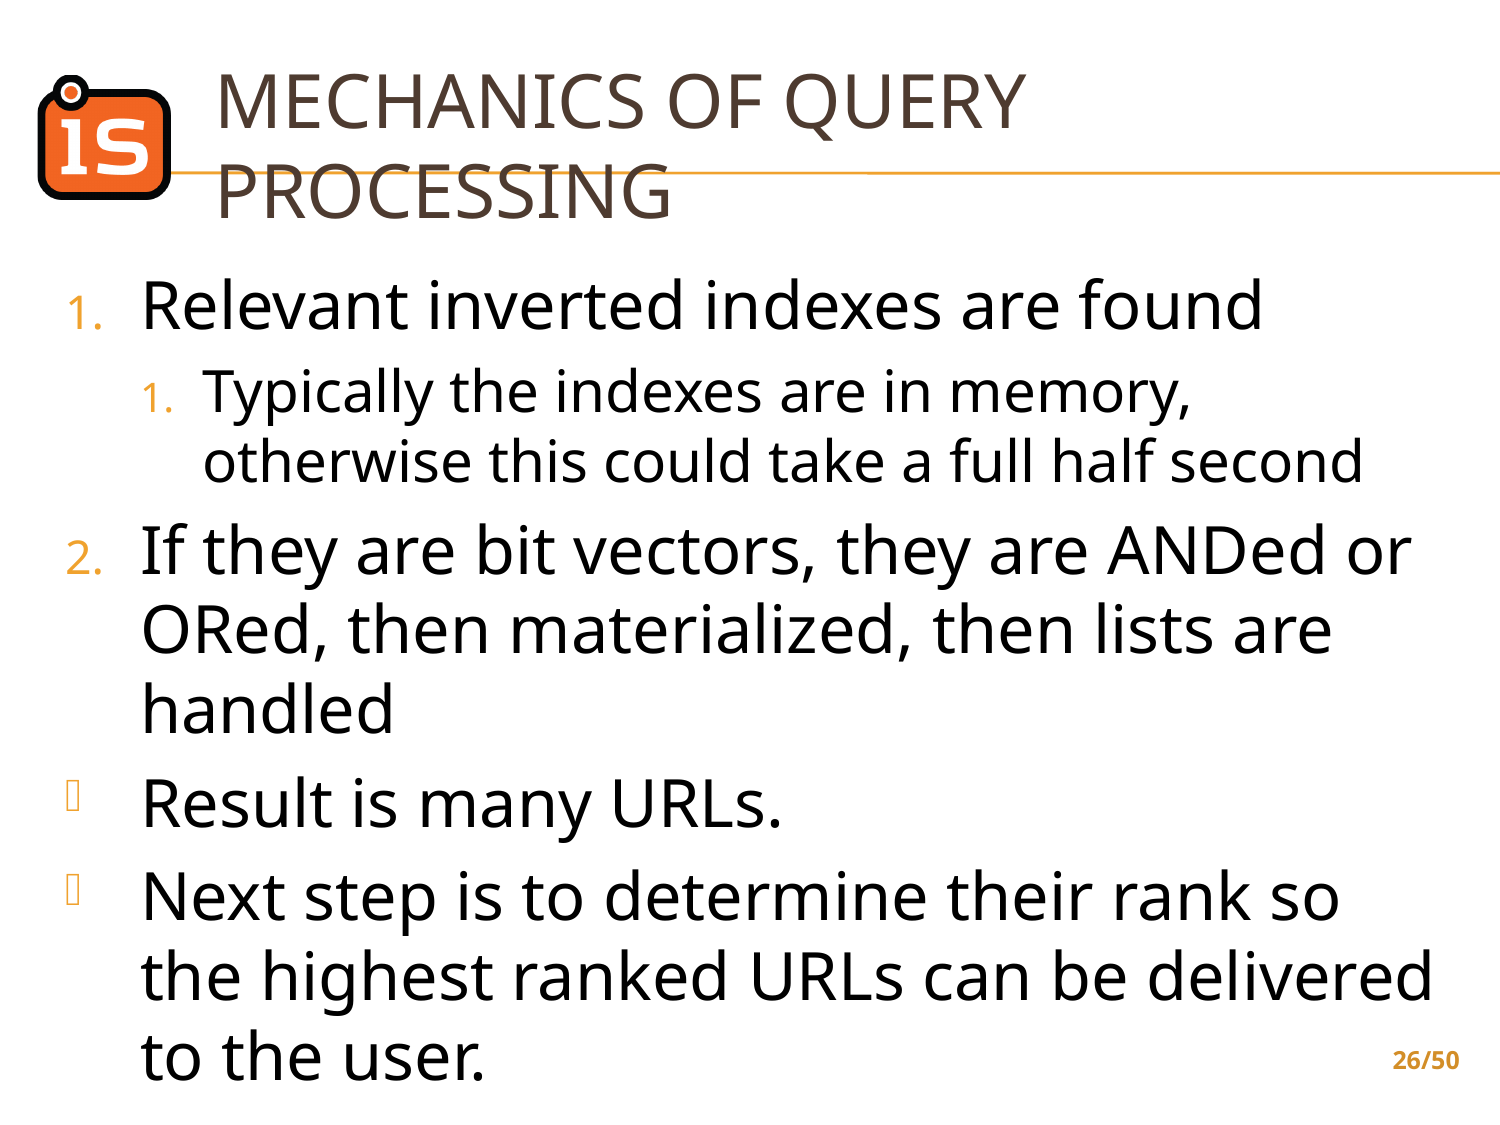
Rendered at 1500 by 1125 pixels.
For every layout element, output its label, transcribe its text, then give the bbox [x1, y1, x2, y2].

list Relevant inverted indexes are found Typically the indexes are in memory, otherwise this could take a full half second If they are bit vectors, they are ANDed or ORed, then materialized, then lists are handled Result is many URLs. Next step is to determine their rank so the highest ranked URLs can be delivered to the user. [49, 254, 1476, 998]
picture [37, 75, 171, 200]
slide_number 26/50 [1350, 1037, 1475, 1079]
title Mechanics of Query Processing [200, 75, 1475, 213]
